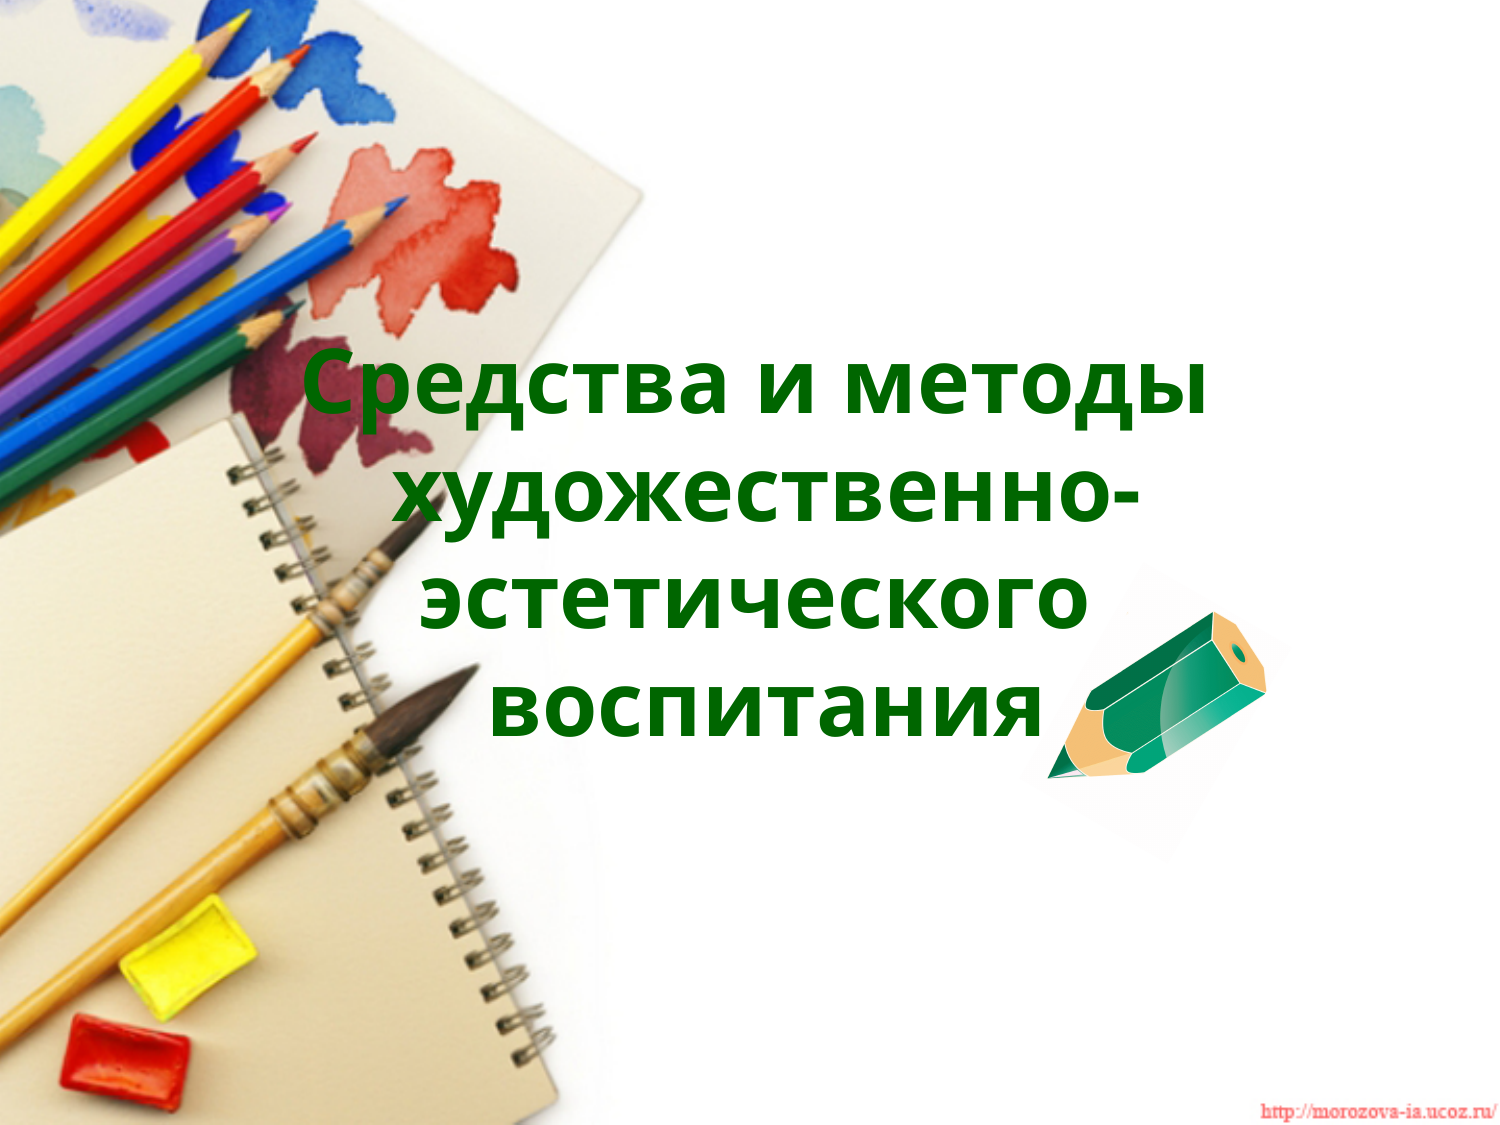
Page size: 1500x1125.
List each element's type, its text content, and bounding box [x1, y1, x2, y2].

subtitle [480, 832, 1461, 1061]
picture [0, 0, 1500, 1125]
title Средства и методы художественно-эстетического воспитания [128, 304, 1404, 774]
